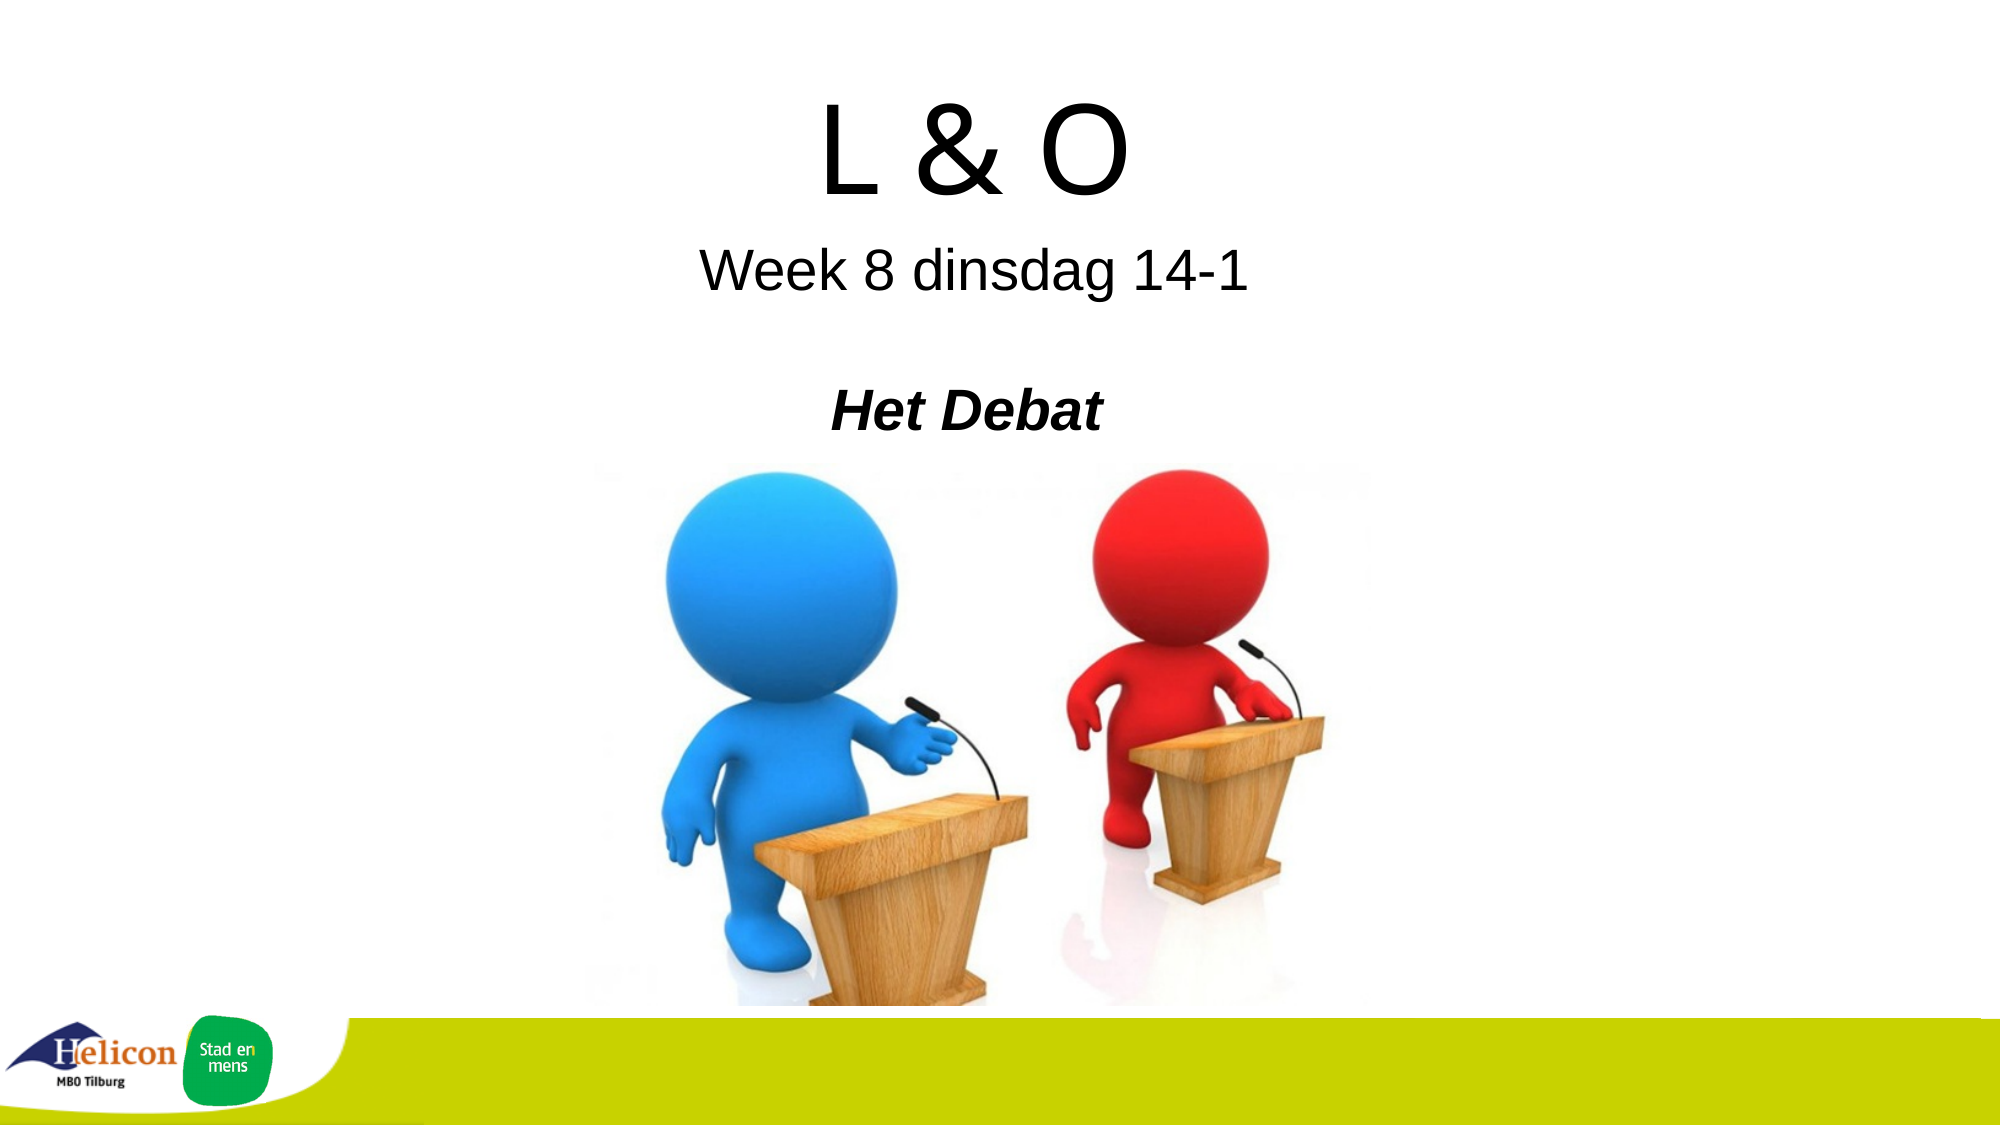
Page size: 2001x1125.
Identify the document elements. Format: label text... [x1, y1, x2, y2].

title L & O [224, 68, 1726, 230]
text_box Week 8 dinsdag 14-1 Het Debat [373, 224, 1577, 450]
picture [0, 1013, 424, 1125]
picture [584, 463, 1371, 1006]
